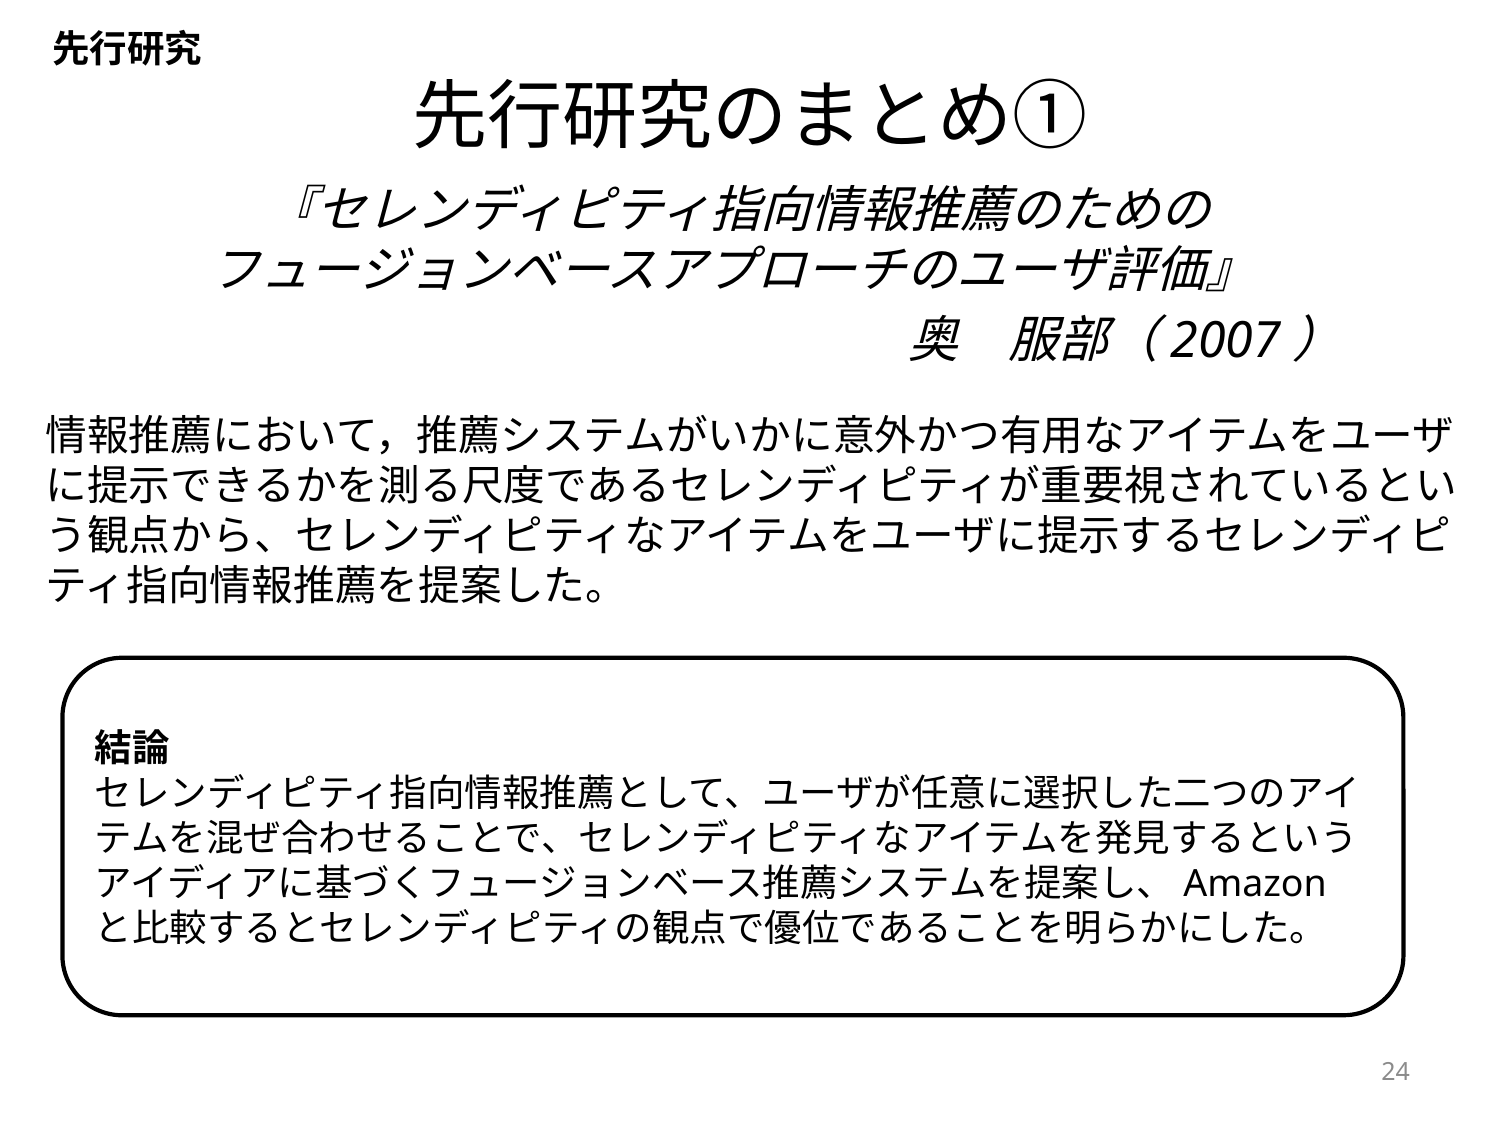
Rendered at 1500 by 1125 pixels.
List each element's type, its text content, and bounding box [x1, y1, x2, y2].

text_box 情報推薦において，推薦システムがいかに意外かつ有用なアイテムをユーザに提示できるかを測る尺度であるセレンディピティが重要視されているという観点から、セレンディピティなアイテムをユーザに提示するセレンディピティ指向情報推薦を提案した。 [30, 401, 1500, 617]
title 先行研究のまとめ① [75, 18, 1425, 207]
text_box 『セレンディピティ指向情報推薦のための フュージョンベースアプローチのユーザ評価』 奥 服部（2007） [119, 170, 1358, 401]
text_box 先行研究 [30, 7, 224, 88]
text_box 結論 セレンディピティ指向情報推薦として、ユーザが任意に選択した二つのアイテムを混ぜ合わせることで、セレンディピティなアイテムを発見するというアイディアに基づくフュージョンベース推薦システムを提案し、Amazonと比較するとセレンディピティの観点で優位であることを明らかにした。 [60, 655, 1406, 1018]
slide_number 24 [1074, 1042, 1425, 1103]
